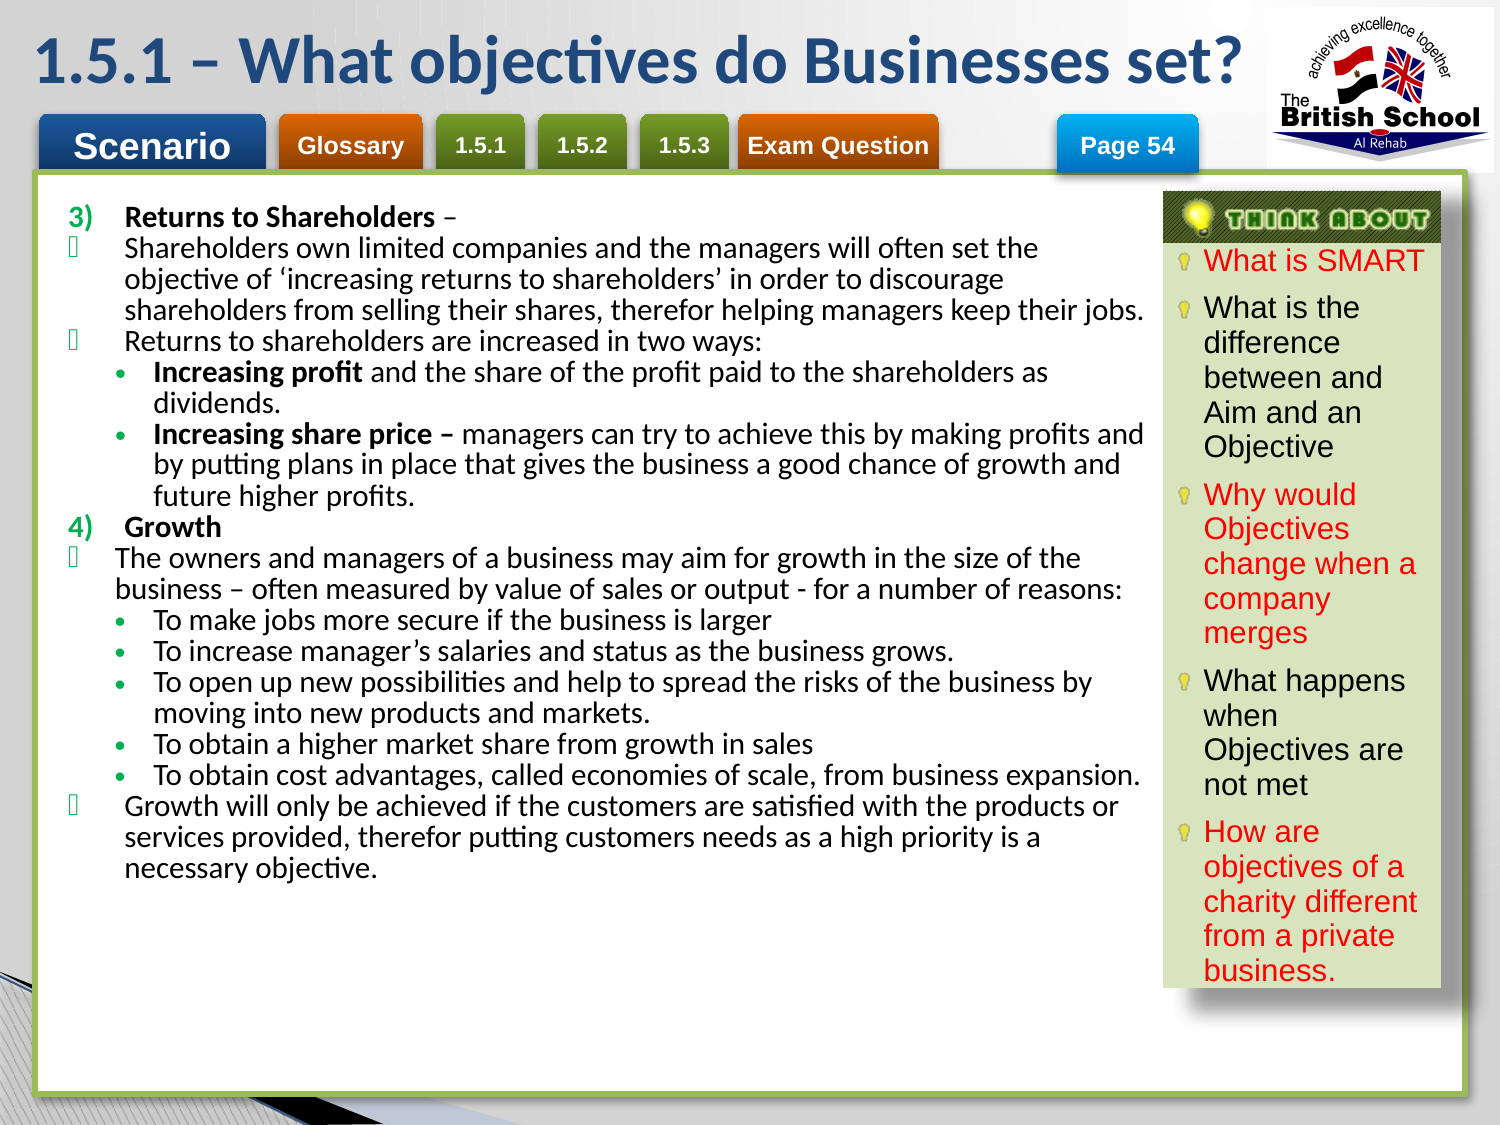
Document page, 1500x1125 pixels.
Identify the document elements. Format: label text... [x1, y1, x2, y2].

picture [1174, 297, 1193, 320]
picture [1174, 820, 1193, 843]
picture [281, 1114, 303, 1125]
picture [1174, 249, 1193, 272]
title 1.5.1 – What objectives do Businesses set? [17, 7, 1270, 106]
table_header Returns to Shareholders – Shareholders own limited companies and the managers will often set the objective of ‘increasing returns to shareholders’ in order to discourage shareholders from selling their shares, therefor helping managers keep their jobs. Returns to shareholders are increased in two ways: Increasing profit and the share of the profit paid to the shareholders as dividends. Increasing share price – managers can try to achieve this by making profits and by putting plans in place that gives the business a good chance of growth and future higher profits. Growth The owners and managers of a business may aim for growth in the size of the business – often measured by value of sales or output - for a number of reasons: To make jobs more secure if the business is larger To increase manager’s salaries and status as the business grows. To open up new possibilities and help to spread the risks of the business by moving into new products and markets. To obtain a higher market share from growth in sales To obtain cost advantages, called economies of scale, from business expansion. Growth will only be achieved if the customers are satisfied with the products or services provided, therefor putting customers needs as a high priority is a necessary objective. [53, 196, 1163, 1047]
table_header [1163, 191, 1441, 243]
text_box Page 54 [1057, 114, 1199, 173]
picture [1267, 7, 1495, 173]
picture [1180, 196, 1435, 242]
picture [1174, 669, 1193, 692]
picture [1174, 483, 1193, 506]
table_cell What is SMART What is the difference between and Aim and an Objective Why would Objectives change when a company merges What happens when Objectives are not met How are objectives of a charity different from a private business. [1163, 243, 1441, 988]
